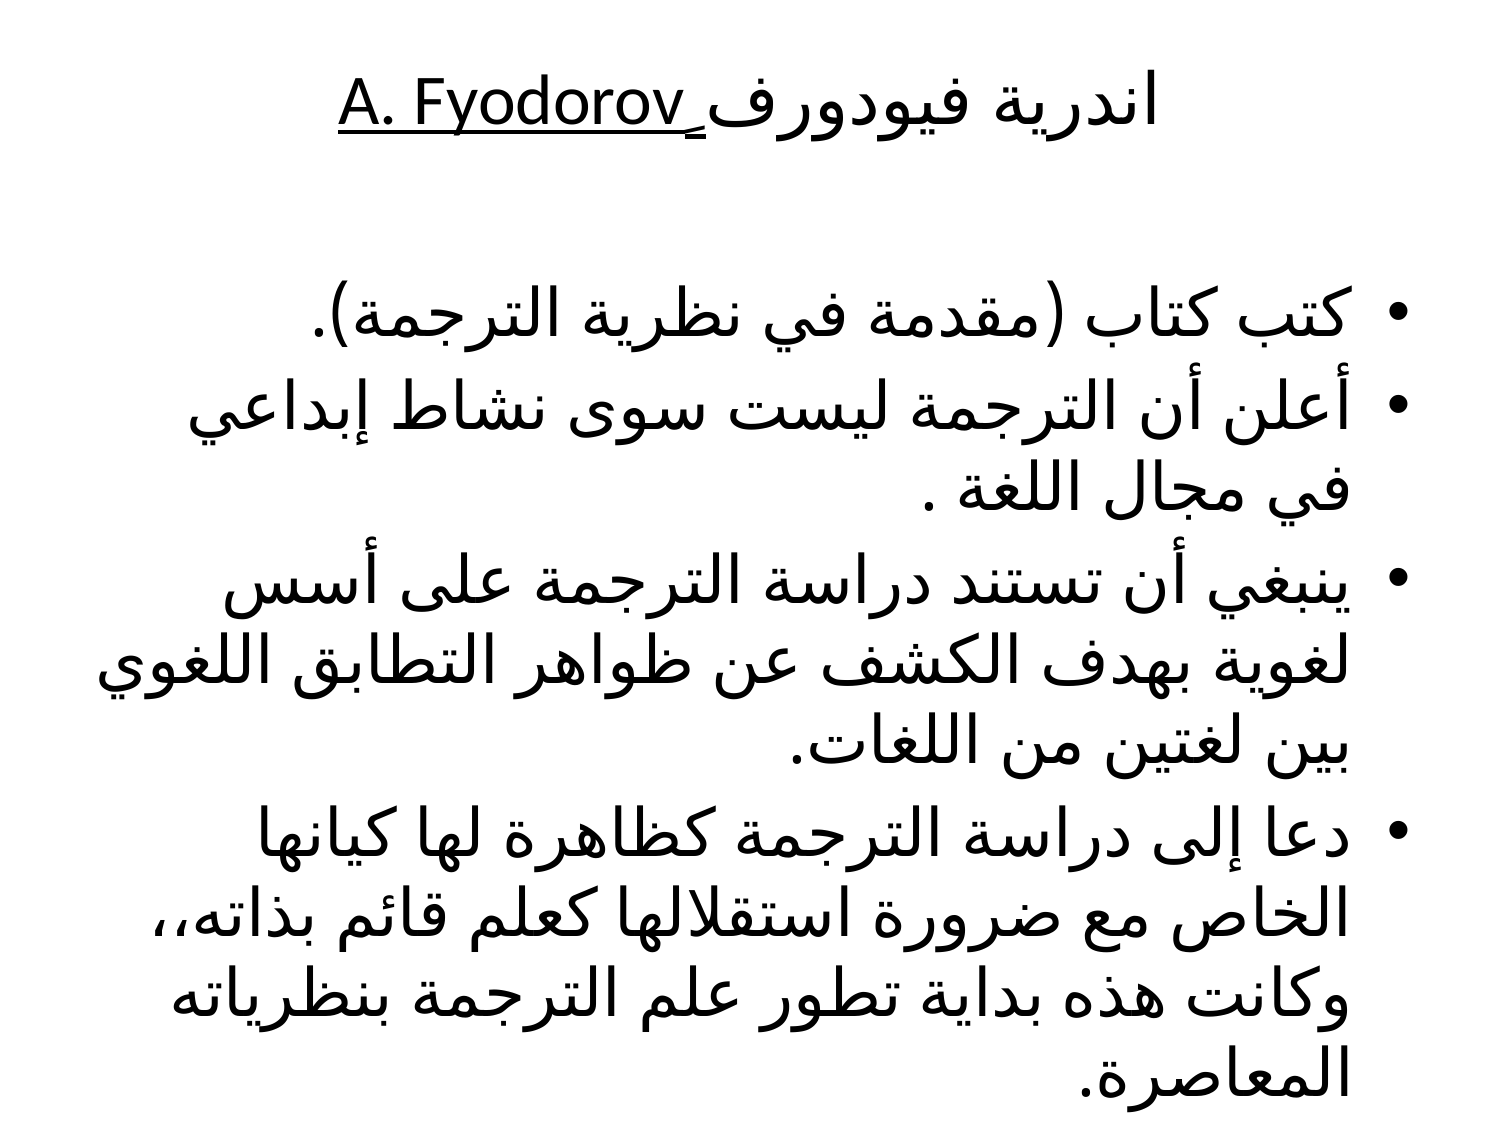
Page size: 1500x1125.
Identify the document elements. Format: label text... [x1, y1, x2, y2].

title اندرية فيودورف ِA. Fyodorov [75, 45, 1425, 233]
list كتب كتاب (مقدمة في نظرية الترجمة). أعلن أن الترجمة ليست سوى نشاط إبداعي في مجال اللغة . ينبغي أن تستند دراسة الترجمة على أسس لغوية بهدف الكشف عن ظواهر التطابق اللغوي بين لغتين من اللغات. دعا إلى دراسة الترجمة كظاهرة لها كيانها الخاص مع ضرورة استقلالها كعلم قائم بذاته،، وكانت هذه بداية تطور علم الترجمة بنظرياته المعاصرة. [75, 262, 1425, 1005]
